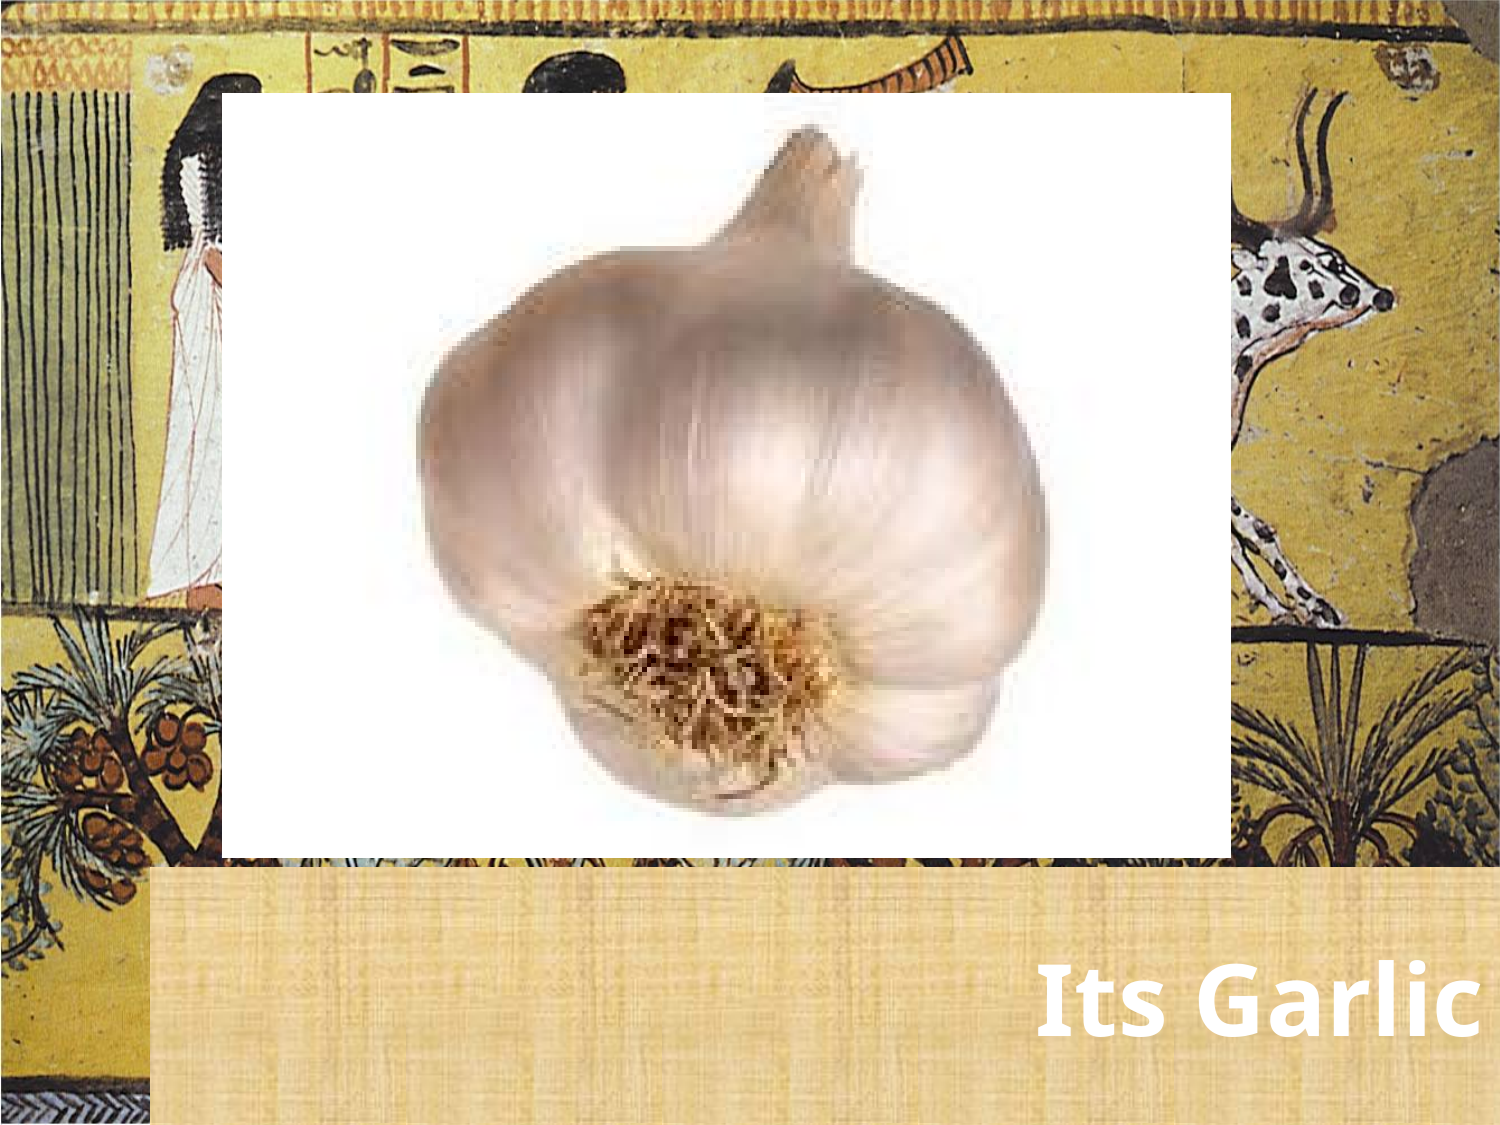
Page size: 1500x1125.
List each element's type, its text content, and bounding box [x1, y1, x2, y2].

title Its Garlic [150, 867, 1500, 1125]
picture [0, 0, 1500, 1125]
